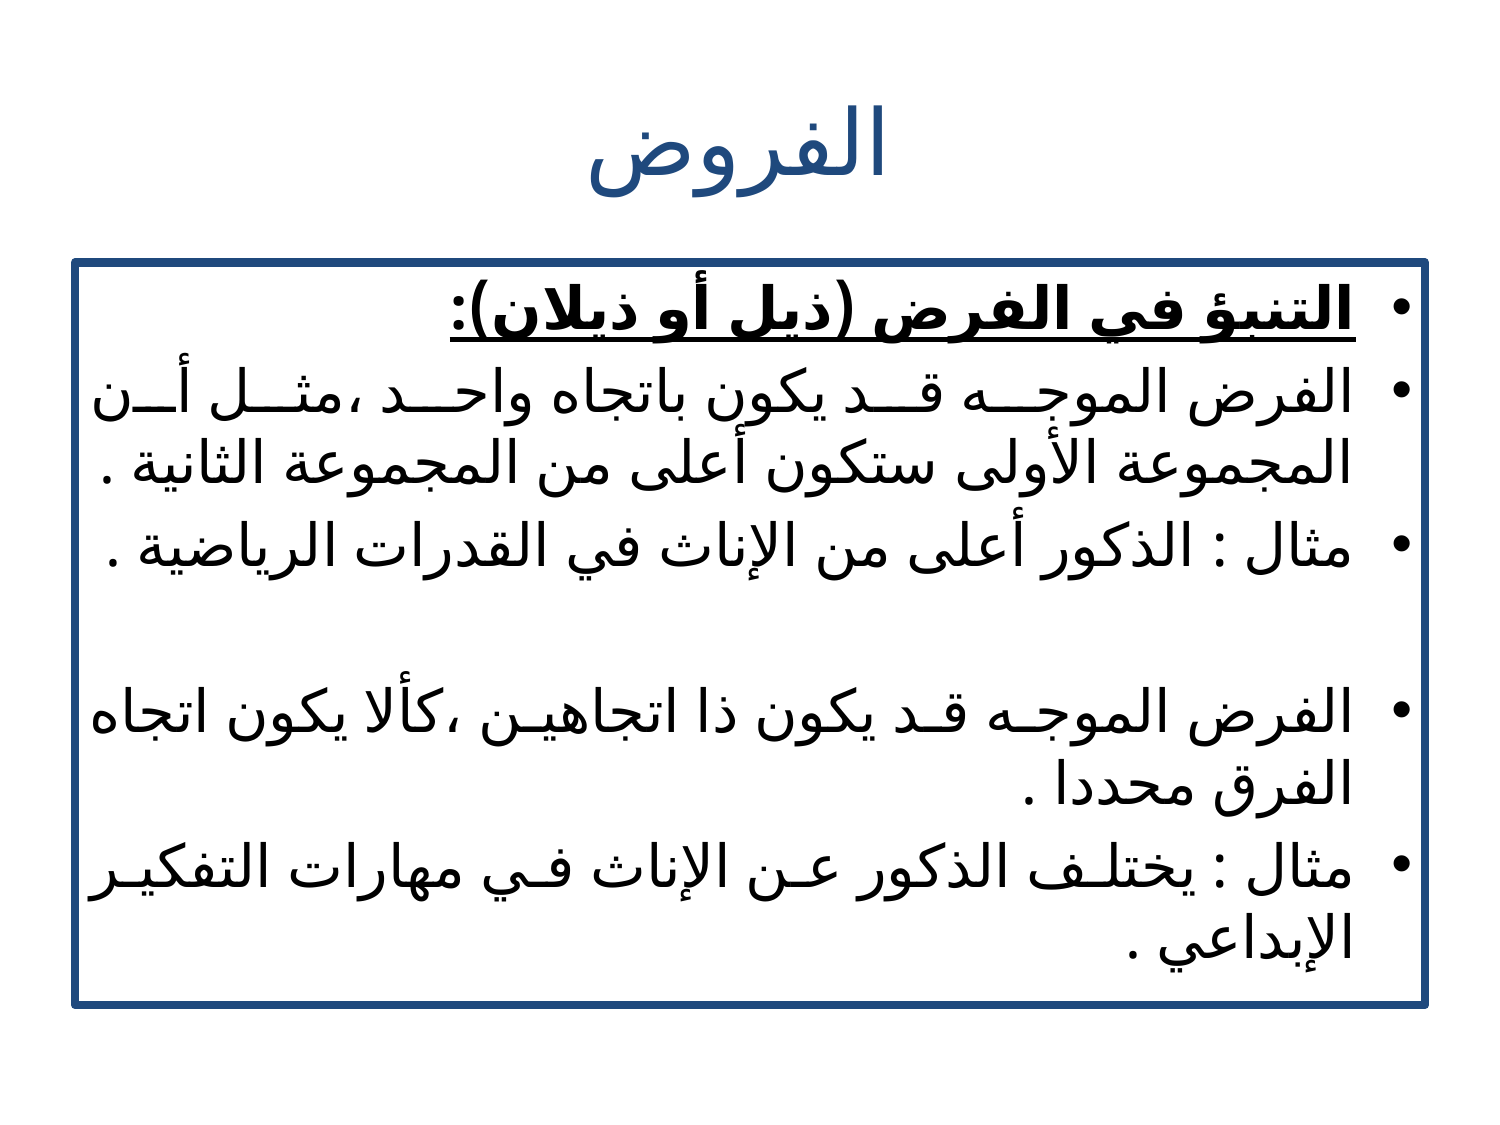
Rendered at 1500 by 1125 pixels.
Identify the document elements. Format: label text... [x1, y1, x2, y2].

title الفروض [75, 45, 1425, 233]
list التنبؤ في الفرض (ذيل أو ذيلان): الفرض الموجه قد يكون باتجاه واحد ،مثل أن المجموعة الأولى ستكون أعلى من المجموعة الثانية . مثال : الذكور أعلى من الإناث في القدرات الرياضية . الفرض الموجه قد يكون ذا اتجاهين ،كألا يكون اتجاه الفرق محددا . مثال : يختلف الذكور عن الإناث في مهارات التفكير الإبداعي . [75, 262, 1425, 1005]
